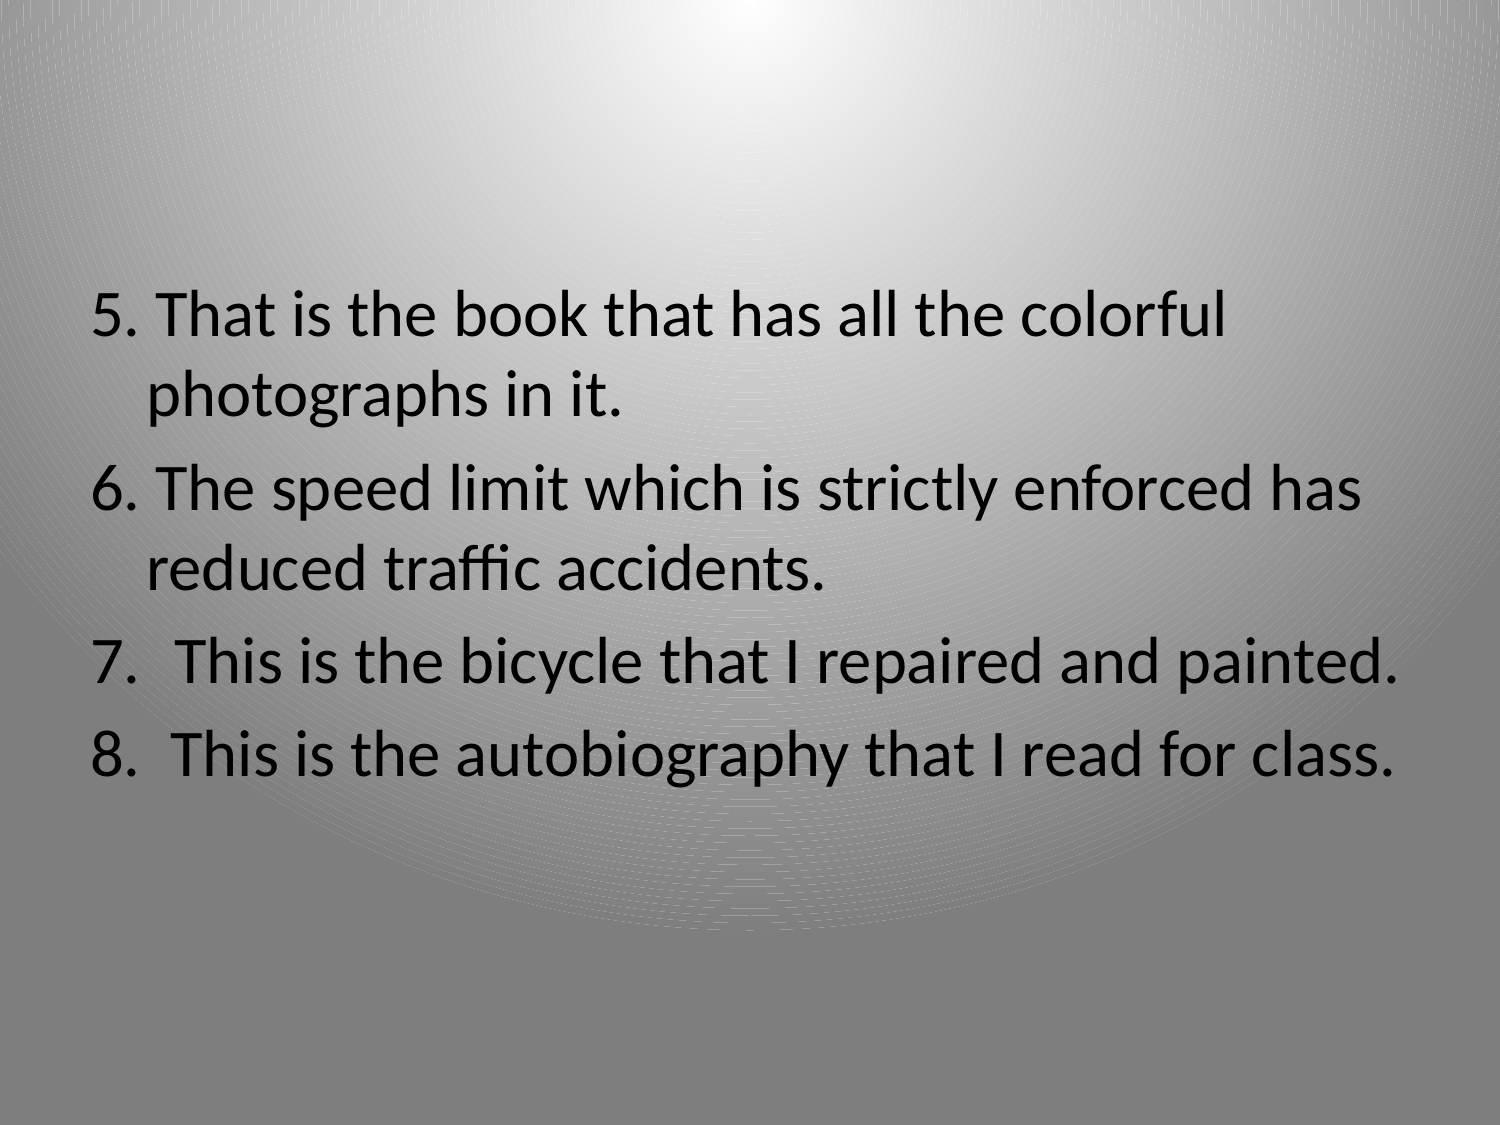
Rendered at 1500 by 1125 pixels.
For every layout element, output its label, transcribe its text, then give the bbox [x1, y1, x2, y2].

list 5. That is the book that has all the colorful photographs in it. 6. The speed limit which is strictly enforced has reduced traffic accidents. This is the bicycle that I repaired and painted. 8. This is the autobiography that I read for class. [75, 262, 1425, 1005]
